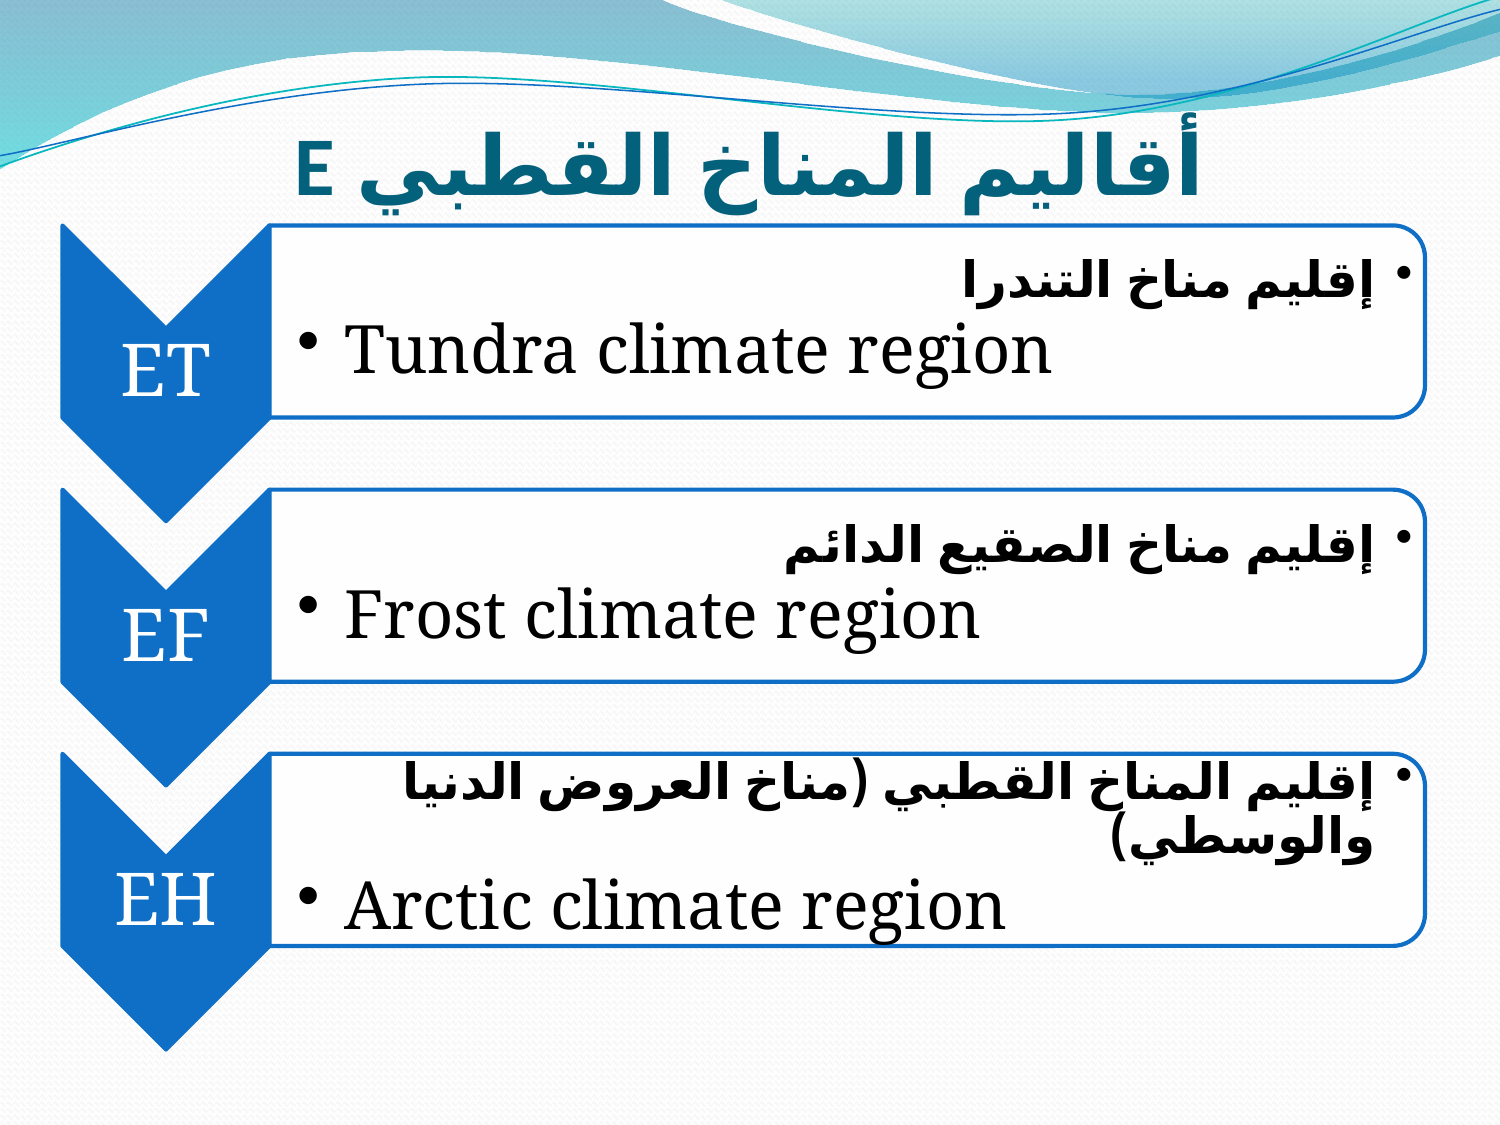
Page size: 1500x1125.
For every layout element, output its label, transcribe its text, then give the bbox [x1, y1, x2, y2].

title أقاليم المناخ القطبي E [75, 115, 1425, 213]
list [62, 224, 1426, 1051]
